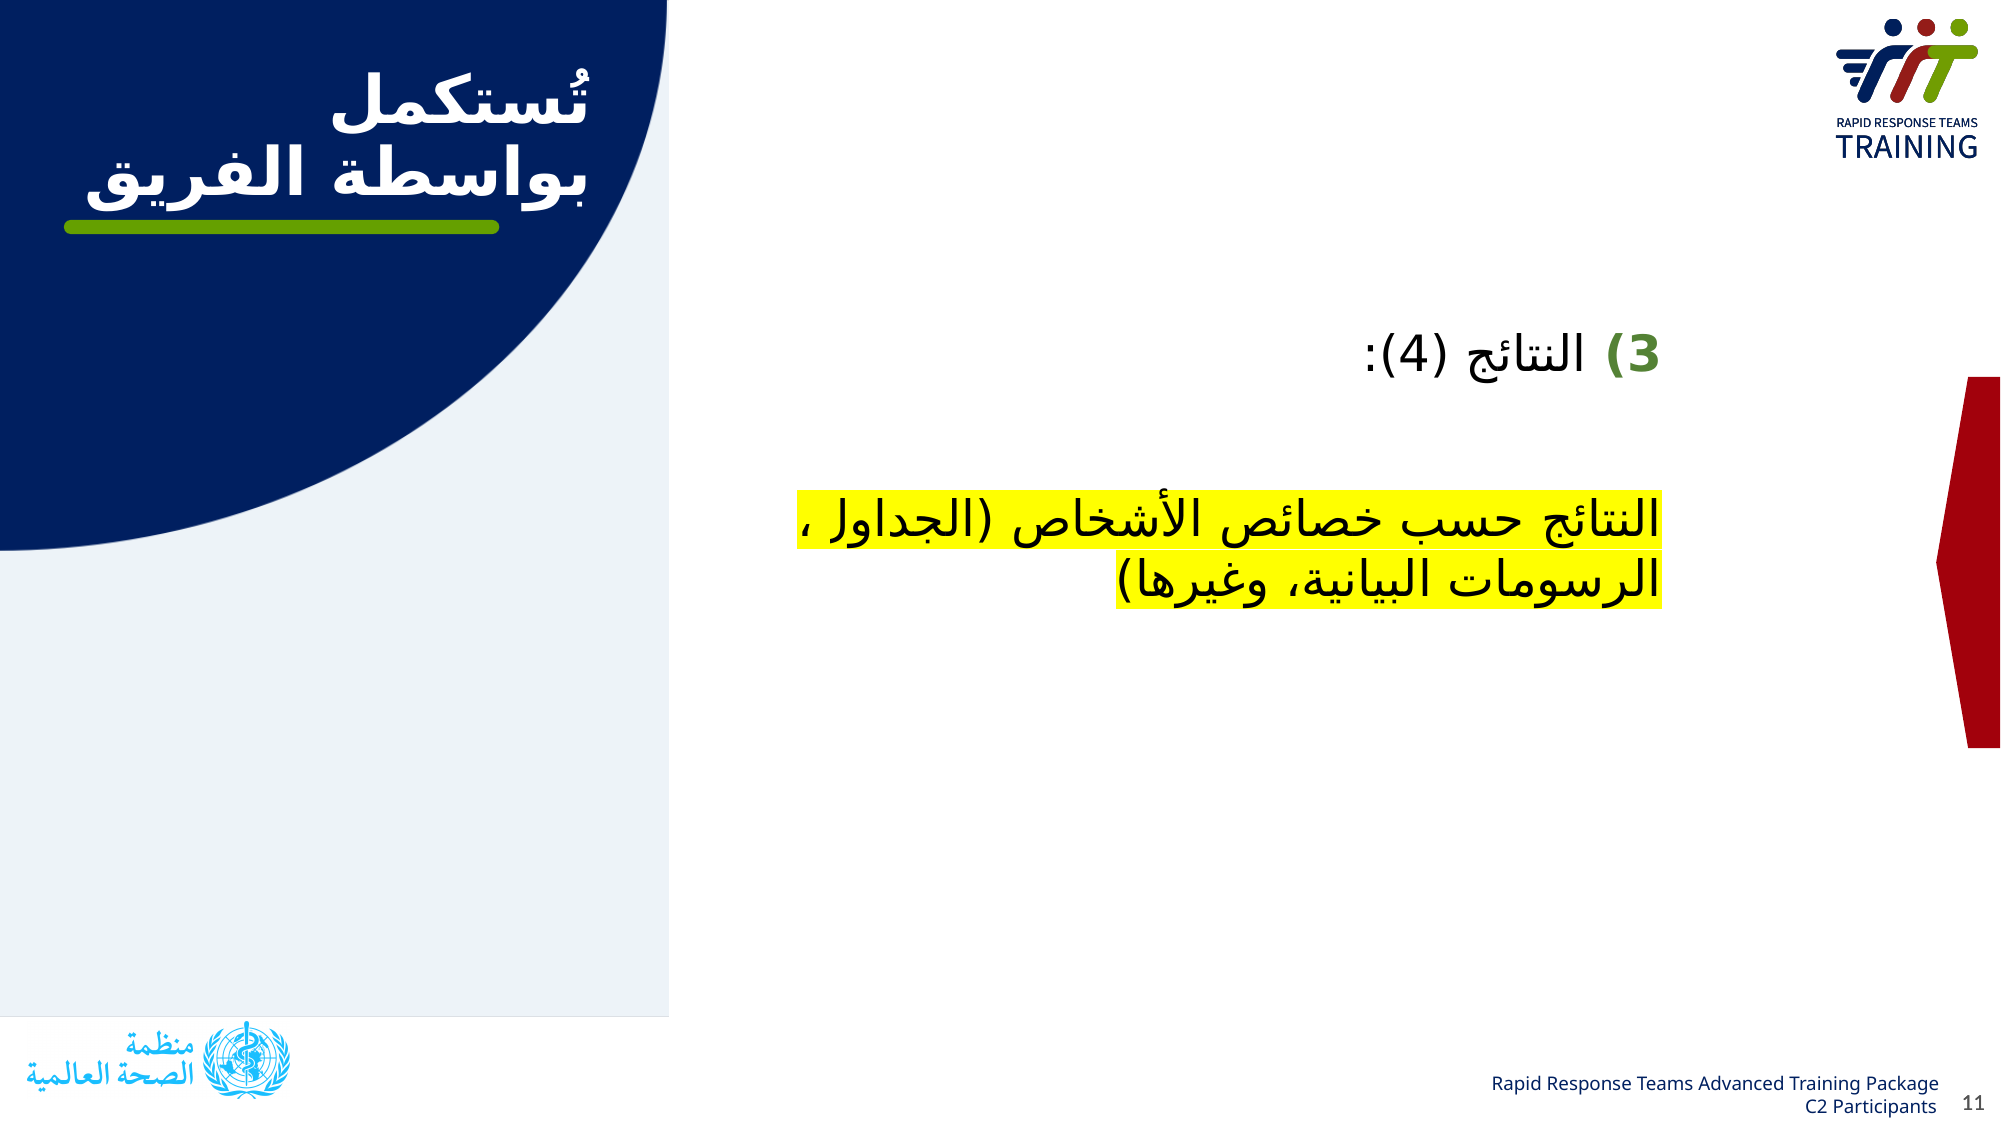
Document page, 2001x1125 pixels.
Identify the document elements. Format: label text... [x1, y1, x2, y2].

title تُستكمل بواسطة الفريق [63, 0, 600, 298]
text_box 3) النتائج (4): النتائج حسب خصائص الأشخاص (الجداول، الرسومات البيانية، وغيرها) [708, 314, 1670, 615]
picture [1835, 19, 1978, 167]
picture [27, 1021, 290, 1099]
picture [0, 0, 669, 1018]
